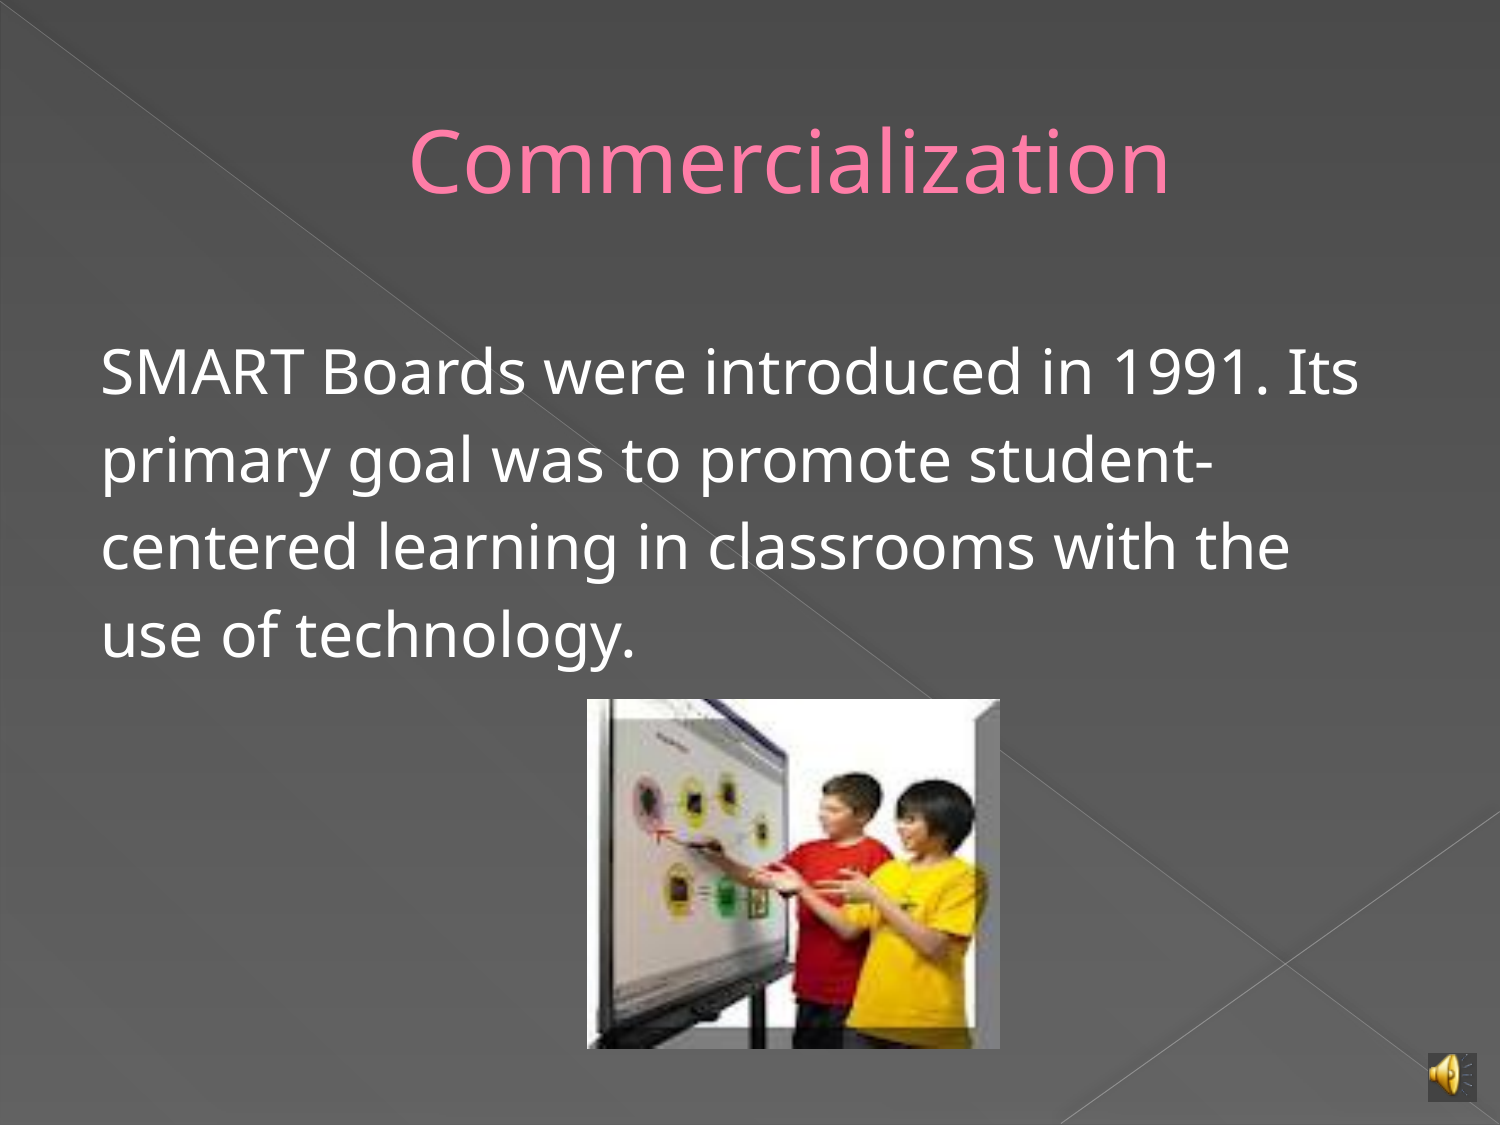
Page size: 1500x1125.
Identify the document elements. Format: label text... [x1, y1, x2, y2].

picture [1427, 1052, 1478, 1103]
picture [587, 699, 1001, 1049]
list SMART Boards were introduced in 1991. Its primary goal was to promote student- centered learning in classrooms with the use of technology. [75, 324, 1425, 1075]
title Commercialization [75, 43, 1425, 274]
